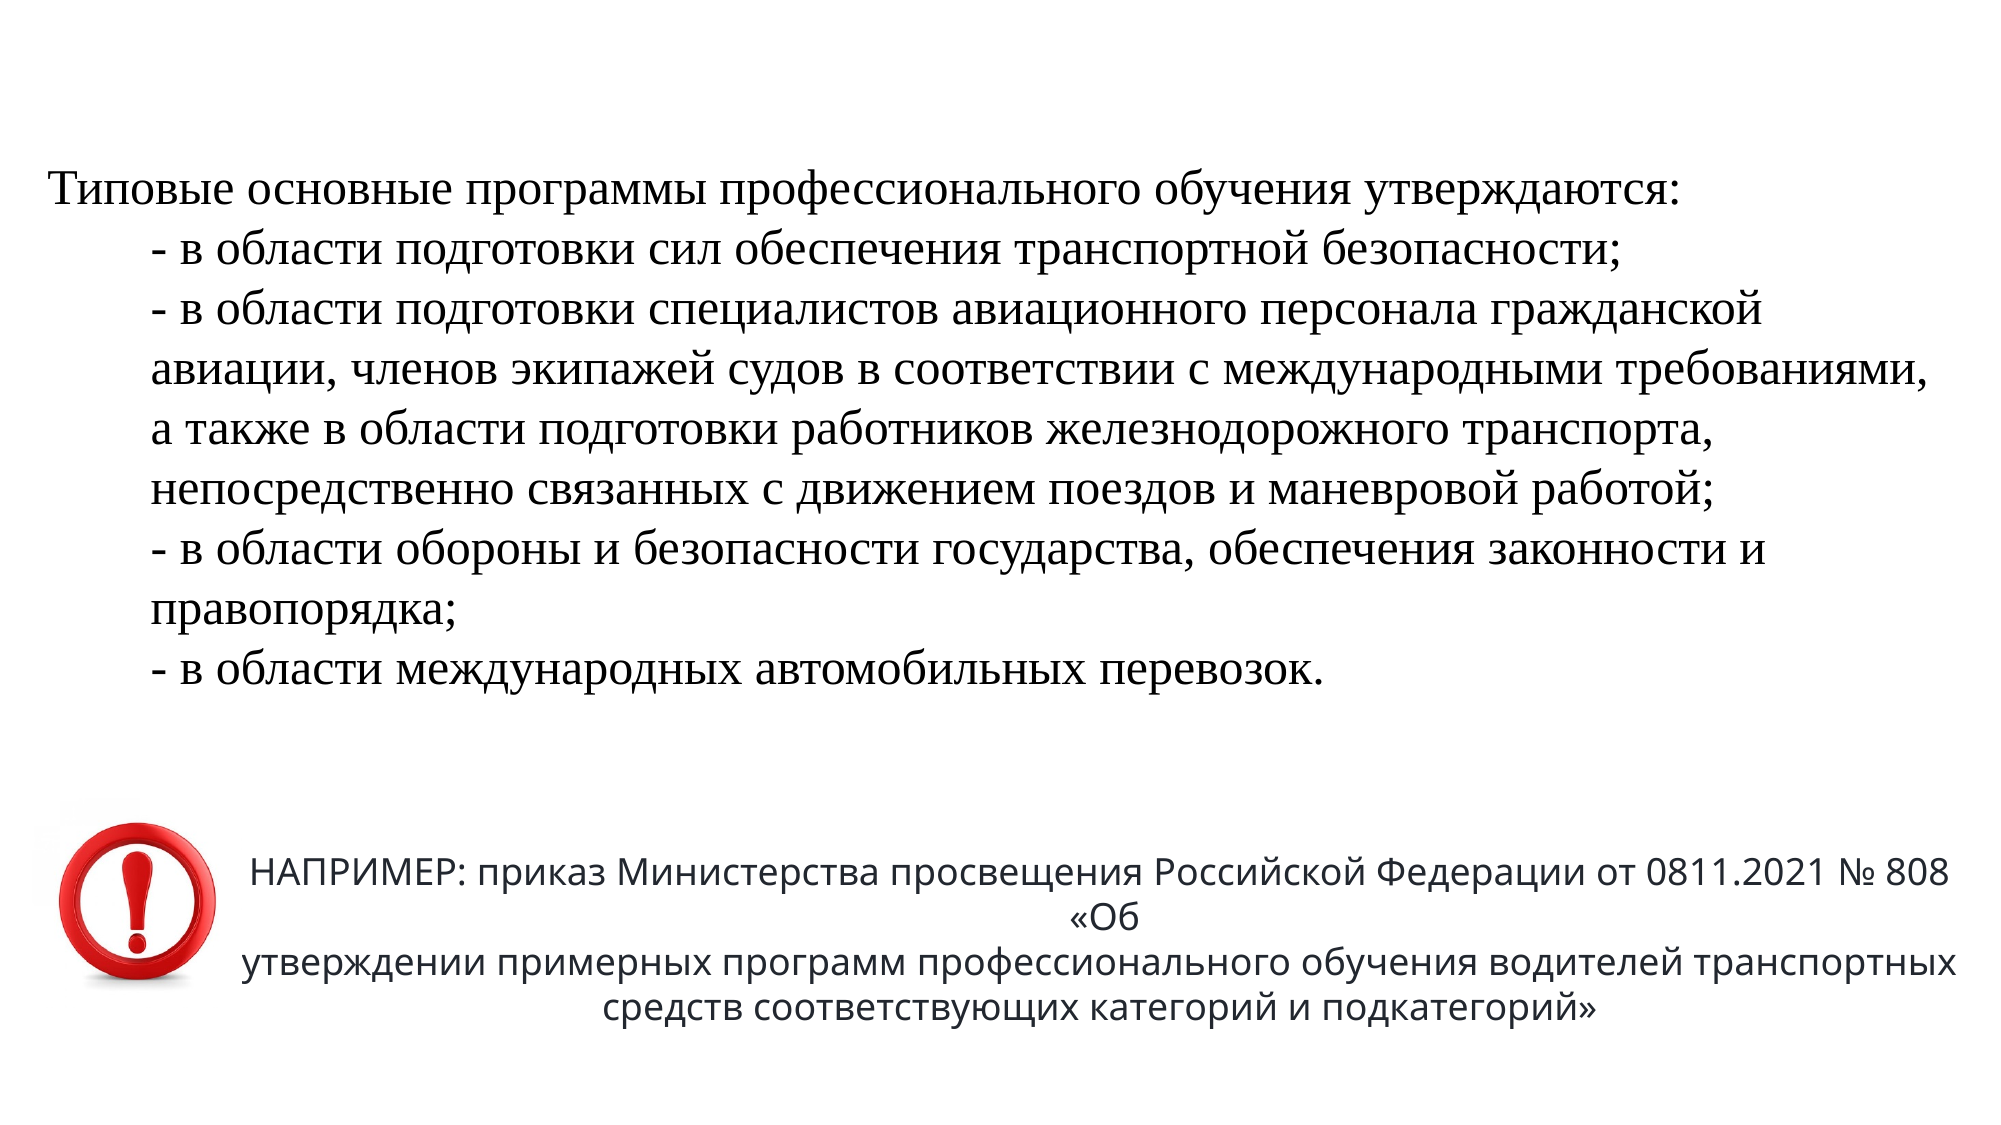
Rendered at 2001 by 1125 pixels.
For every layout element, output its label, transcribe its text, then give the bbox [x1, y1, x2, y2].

text_box Типовые основные программы профессионального обучения утверждаются: - в области подготовки сил обеспечения транспортной безопасности; - в области подготовки специалистов авиационного персонала гражданской авиации, членов экипажей судов в соответствии с международными требованиями, а также в области подготовки работников железнодорожного транспорта, непосредственно связанных с движением поездов и маневровой работой; - в области обороны и безопасности государства, обеспечения законности и правопорядка; - в области международных автомобильных перевозок. [32, 147, 1954, 702]
text_box НАПРИМЕР: приказ Министерства просвещения Российской Федерации от 0811.2021 № 808 «Об утверждении примерных программ профессионального обучения водителей транспортных средств соответствующих категорий и подкатегорий» [199, 840, 2000, 1036]
picture [32, 798, 242, 1008]
